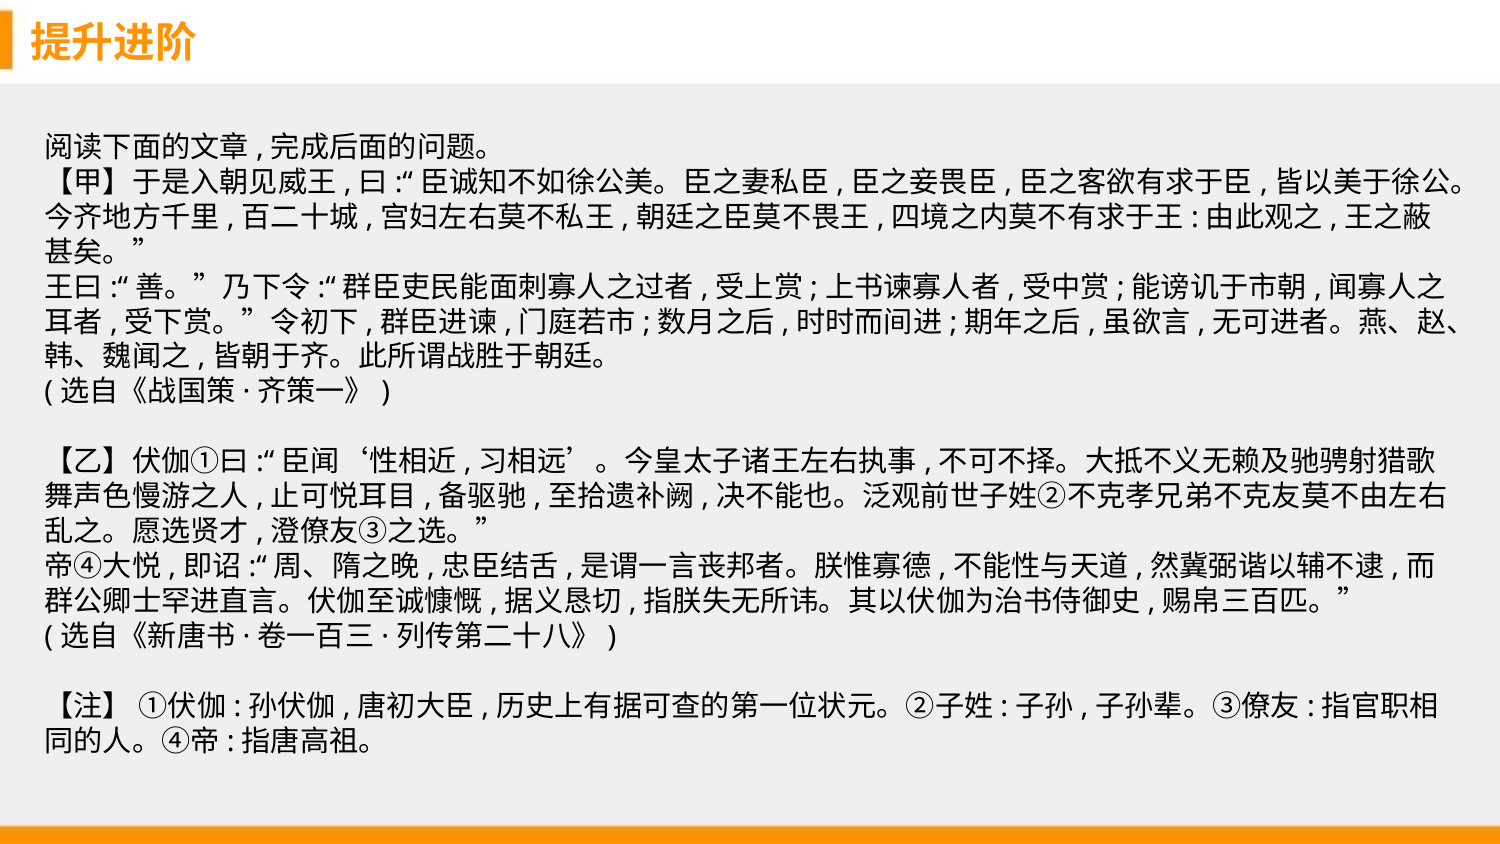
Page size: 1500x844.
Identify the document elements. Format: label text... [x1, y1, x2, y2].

text_box 提升进阶 [15, 0, 239, 82]
picture [0, 0, 1500, 844]
text_box 阅读下面的文章,完成后面的问题。 【甲】于是入朝见威王,曰:“臣诚知不如徐公美。臣之妻私臣,臣之妾畏臣,臣之客欲有求于臣,皆以美于徐公。今齐地方千里,百二十城,宫妇左右莫不私王,朝廷之臣莫不畏王,四境之内莫不有求于王:由此观之,王之蔽甚矣。” 王曰:“善。”乃下令:“群臣吏民能面刺寡人之过者,受上赏;上书谏寡人者,受中赏;能谤讥于市朝,闻寡人之耳者,受下赏。”令初下,群臣进谏,门庭若市;数月之后,时时而间进;期年之后,虽欲言,无可进者。燕、赵、韩、魏闻之,皆朝于齐。此所谓战胜于朝廷。 (选自《战国策·齐策一》) 【乙】伏伽①曰:“臣闻‘性相近,习相远’。今皇太子诸王左右执事,不可不择。大抵不义无赖及驰骋射猎歌舞声色慢游之人,止可悦耳目,备驱驰,至拾遗补阙,决不能也。泛观前世子姓②不克孝兄弟不克友莫不由左右乱之。愿选贤才,澄僚友③之选。” 帝④大悦,即诏:“周、隋之晚,忠臣结舌,是谓一言丧邦者。朕惟寡德,不能性与天道,然冀弼谐以辅不逮,而群公卿士罕进直言。伏伽至诚慷慨,据义恳切,指朕失无所讳。其以伏伽为治书侍御史,赐帛三百匹。” (选自《新唐书·卷一百三·列传第二十八》) 【注】 ①伏伽:孙伏伽,唐初大臣,历史上有据可查的第一位状元。②子姓:子孙,子孙辈。③僚友:指官职相同的人。④帝:指唐高祖。 [29, 120, 1468, 765]
